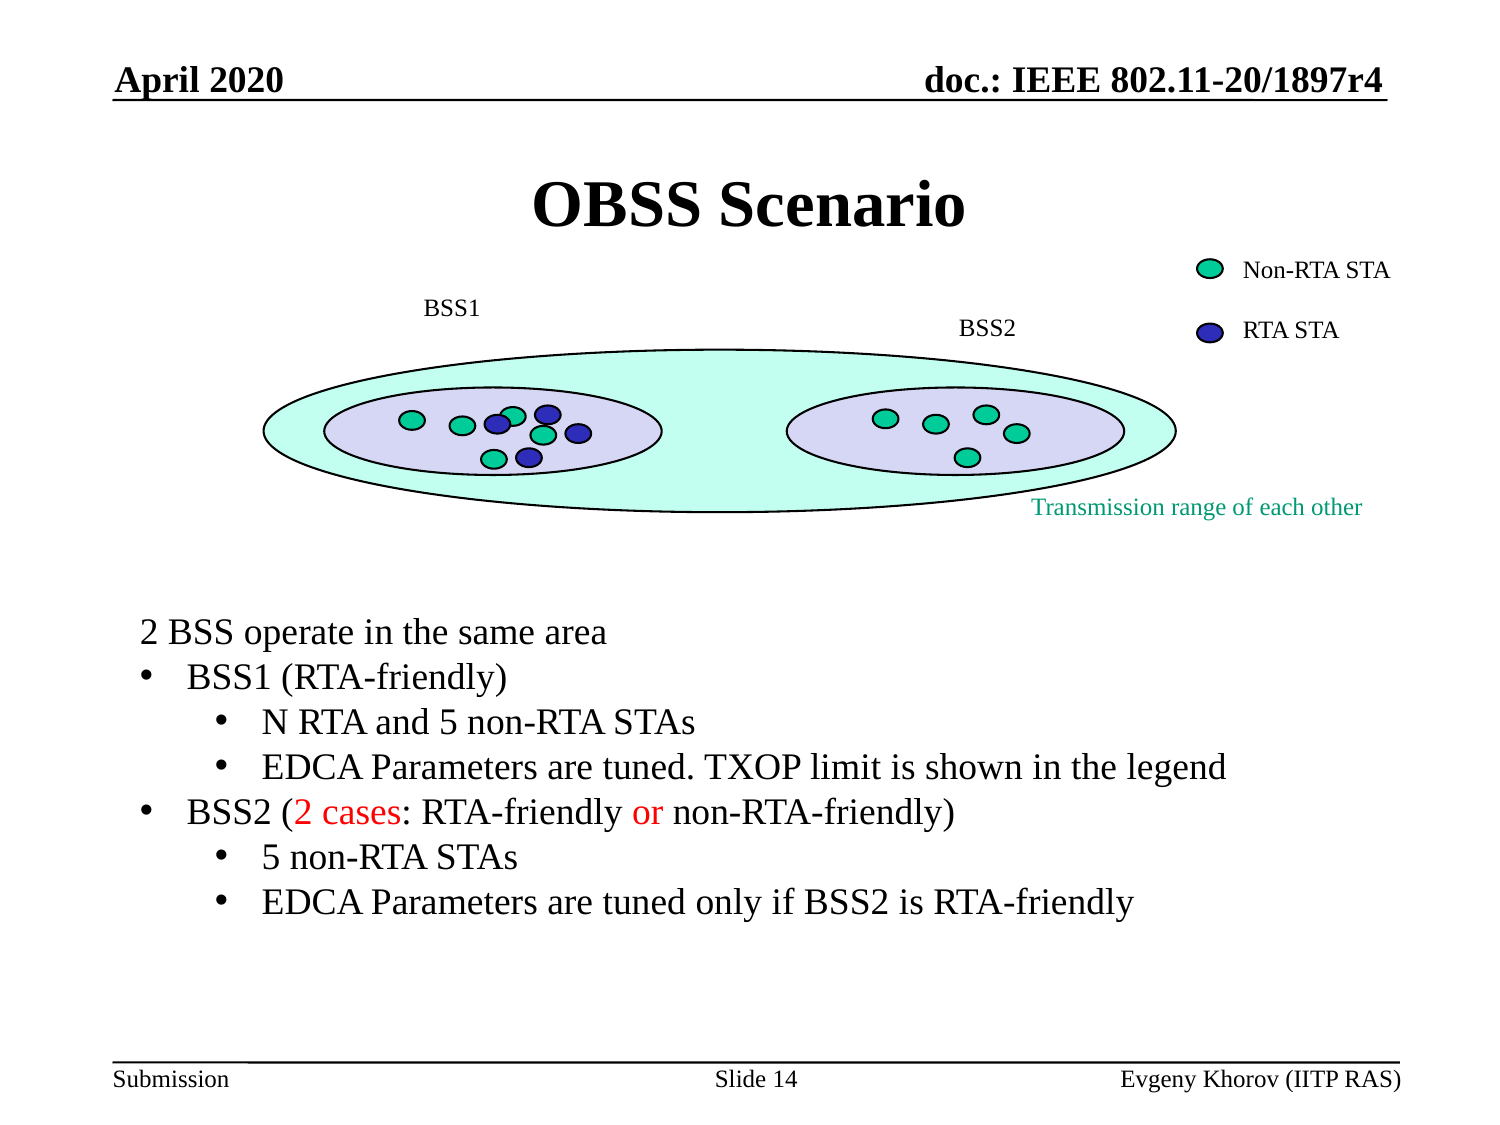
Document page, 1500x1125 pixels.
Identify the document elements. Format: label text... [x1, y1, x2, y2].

text_box [324, 387, 662, 475]
text_box [481, 449, 507, 469]
text_box 2 BSS operate in the same area BSS1 (RTA-friendly) N RTA and 5 non-RTA STAs EDCA Parameters are tuned. TXOP limit is shown in the legend BSS2 (2 cases: RTA-friendly or non-RTA-friendly) 5 non-RTA STAs EDCA Parameters are tuned only if BSS2 is RTA-friendly [125, 599, 1350, 1035]
text_box [534, 405, 561, 425]
footer Evgeny Khorov (IITP RAS) [949, 1061, 1402, 1093]
text_box [1003, 424, 1030, 443]
text_box [263, 349, 1176, 513]
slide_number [114, 54, 286, 101]
text_box [872, 409, 899, 429]
text_box [923, 414, 949, 434]
text_box [1197, 323, 1223, 343]
text_box [484, 414, 511, 434]
text_box [954, 448, 981, 468]
slide_number Slide 14 [712, 1061, 800, 1093]
text_box [530, 425, 557, 445]
text_box [1197, 259, 1223, 279]
text_box [973, 405, 1000, 425]
text_box Non-RTA STA RTA STA [1228, 245, 1406, 381]
text_box BSS2 [944, 304, 1032, 349]
text_box [399, 411, 425, 430]
text_box [516, 448, 542, 468]
text_box [565, 424, 592, 443]
text_box [786, 387, 1125, 475]
text_box [449, 416, 476, 436]
text_box Transmission range of each other [1016, 482, 1378, 528]
text_box [500, 407, 526, 426]
title OBSS Scenario [112, 112, 1388, 288]
text_box BSS1 [408, 283, 496, 329]
